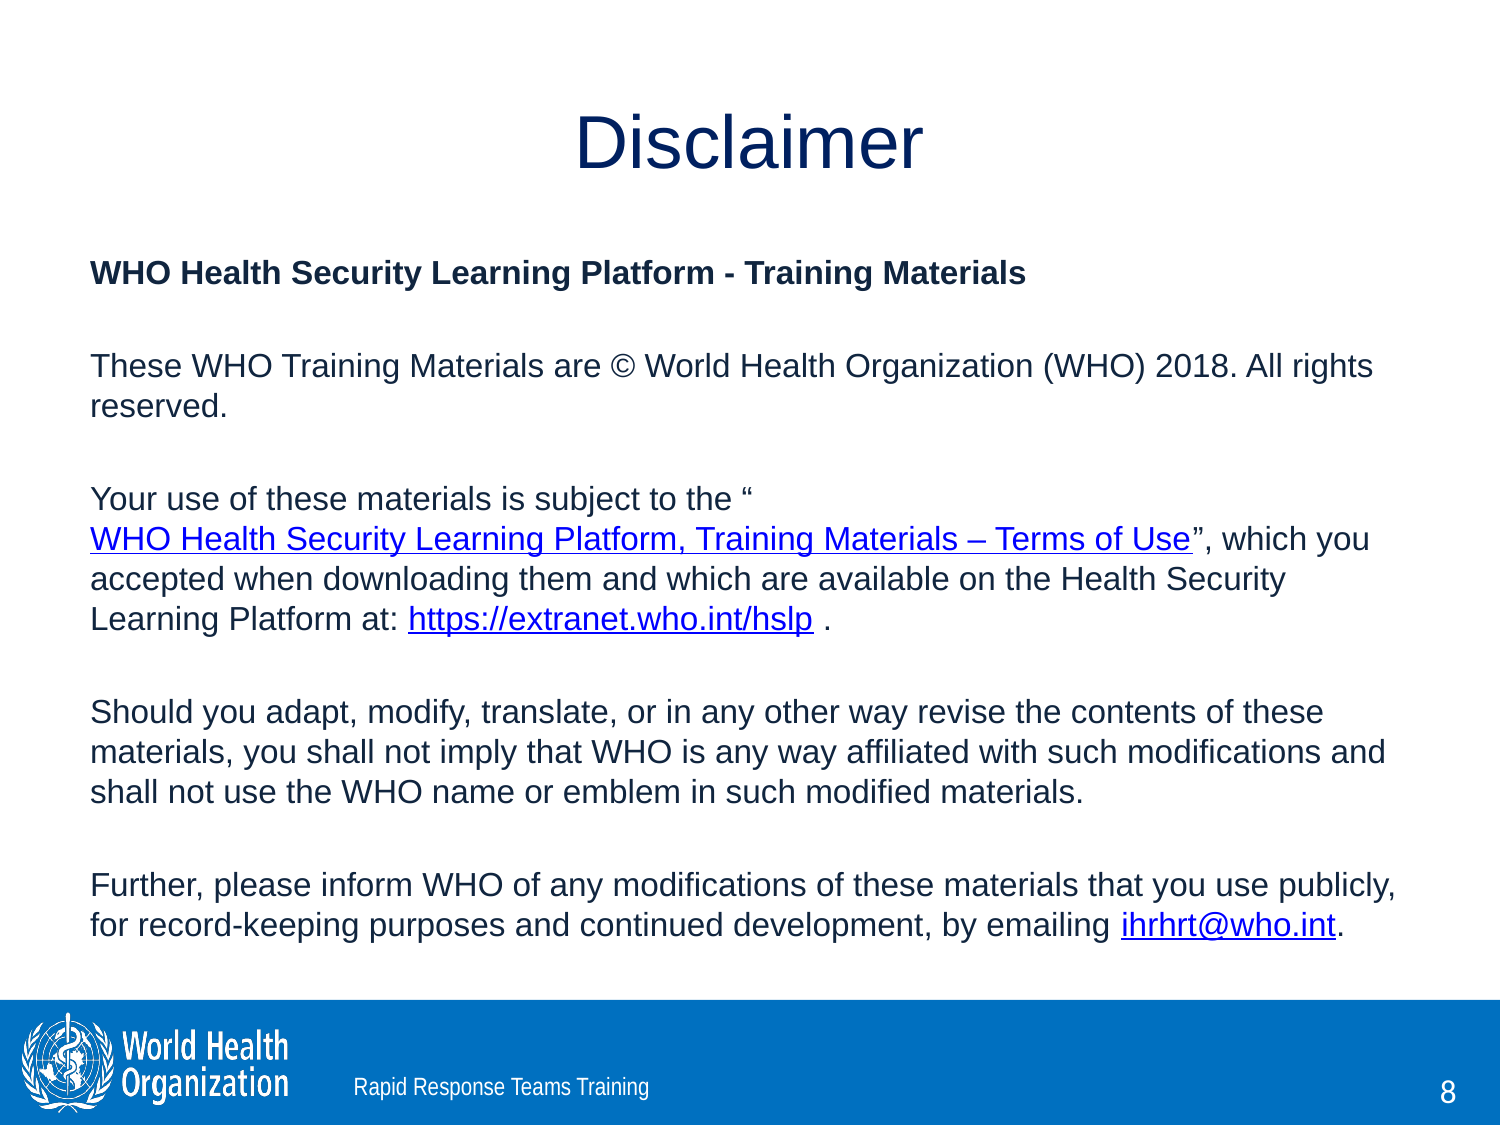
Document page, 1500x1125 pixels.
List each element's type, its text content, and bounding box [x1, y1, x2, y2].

list WHO Health Security Learning Platform - Training Materials These WHO Training Materials are © World Health Organization (WHO) 2018. All rights reserved. Your use of these materials is subject to the “WHO Health Security Learning Platform, Training Materials – Terms of Use”, which you accepted when downloading them and which are available on the Health Security Learning Platform at: https://extranet.who.int/hslp . Should you adapt, modify, translate, or in any other way revise the contents of these materials, you shall not imply that WHO is any way affiliated with such modifications and shall not use the WHO name or emblem in such modified materials. Further, please inform WHO of any modifications of these materials that you use publicly, for record-keeping purposes and continued development, by emailing ihrhrt@who.int. [75, 243, 1425, 986]
title Disclaimer [75, 45, 1425, 233]
picture [21, 1012, 288, 1113]
